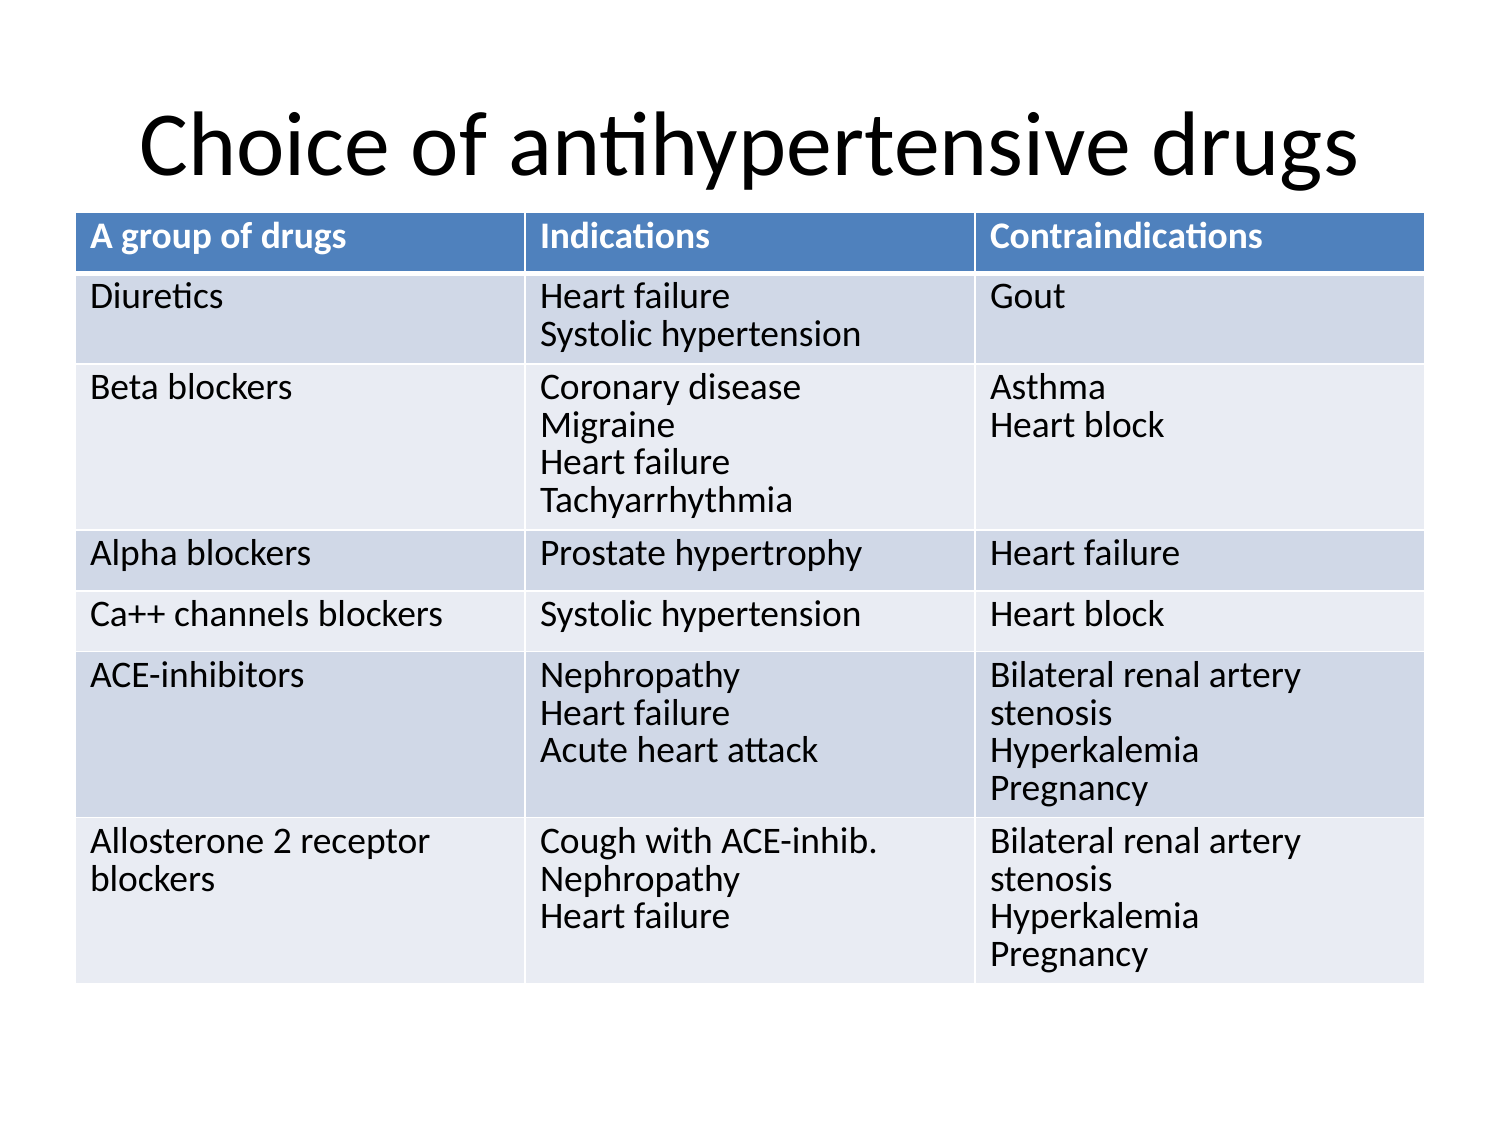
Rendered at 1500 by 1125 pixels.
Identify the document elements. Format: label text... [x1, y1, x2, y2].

table_cell Allosterone 2 receptor blockers [76, 818, 524, 983]
table_cell Alpha blockers [76, 531, 524, 590]
table_cell Systolic hypertension [526, 592, 974, 651]
table_cell Nephropathy Heart failure Acute heart attack [526, 652, 974, 817]
table_cell Cough with ACE-inhib. Nephropathy Heart failure [526, 818, 974, 983]
table_header Contraindications [976, 213, 1424, 271]
table_header A group of drugs [76, 213, 524, 271]
title Choice of antihypertensive drugs [75, 45, 1425, 212]
table_cell ACE-inhibitors [76, 652, 524, 817]
table_cell Heart block [976, 592, 1424, 651]
table_cell Prostate hypertrophy [526, 531, 974, 590]
table_header Indications [526, 213, 974, 271]
table_cell Bilateral renal artery stenosis Hyperkalemia Pregnancy [976, 818, 1424, 983]
table_cell Ca++ channels blockers [76, 592, 524, 651]
table_cell Asthma Heart block [976, 365, 1424, 529]
table_cell Coronary disease Migraine Heart failure Tachyarrhythmia [526, 365, 974, 529]
table_cell Bilateral renal artery stenosis Hyperkalemia Pregnancy [976, 652, 1424, 817]
table_cell Diuretics [76, 276, 524, 363]
table_cell Gout [976, 276, 1424, 363]
table_cell Heart failure [976, 531, 1424, 590]
table_cell Beta blockers [76, 365, 524, 529]
table_cell Heart failure Systolic hypertension [526, 276, 974, 363]
